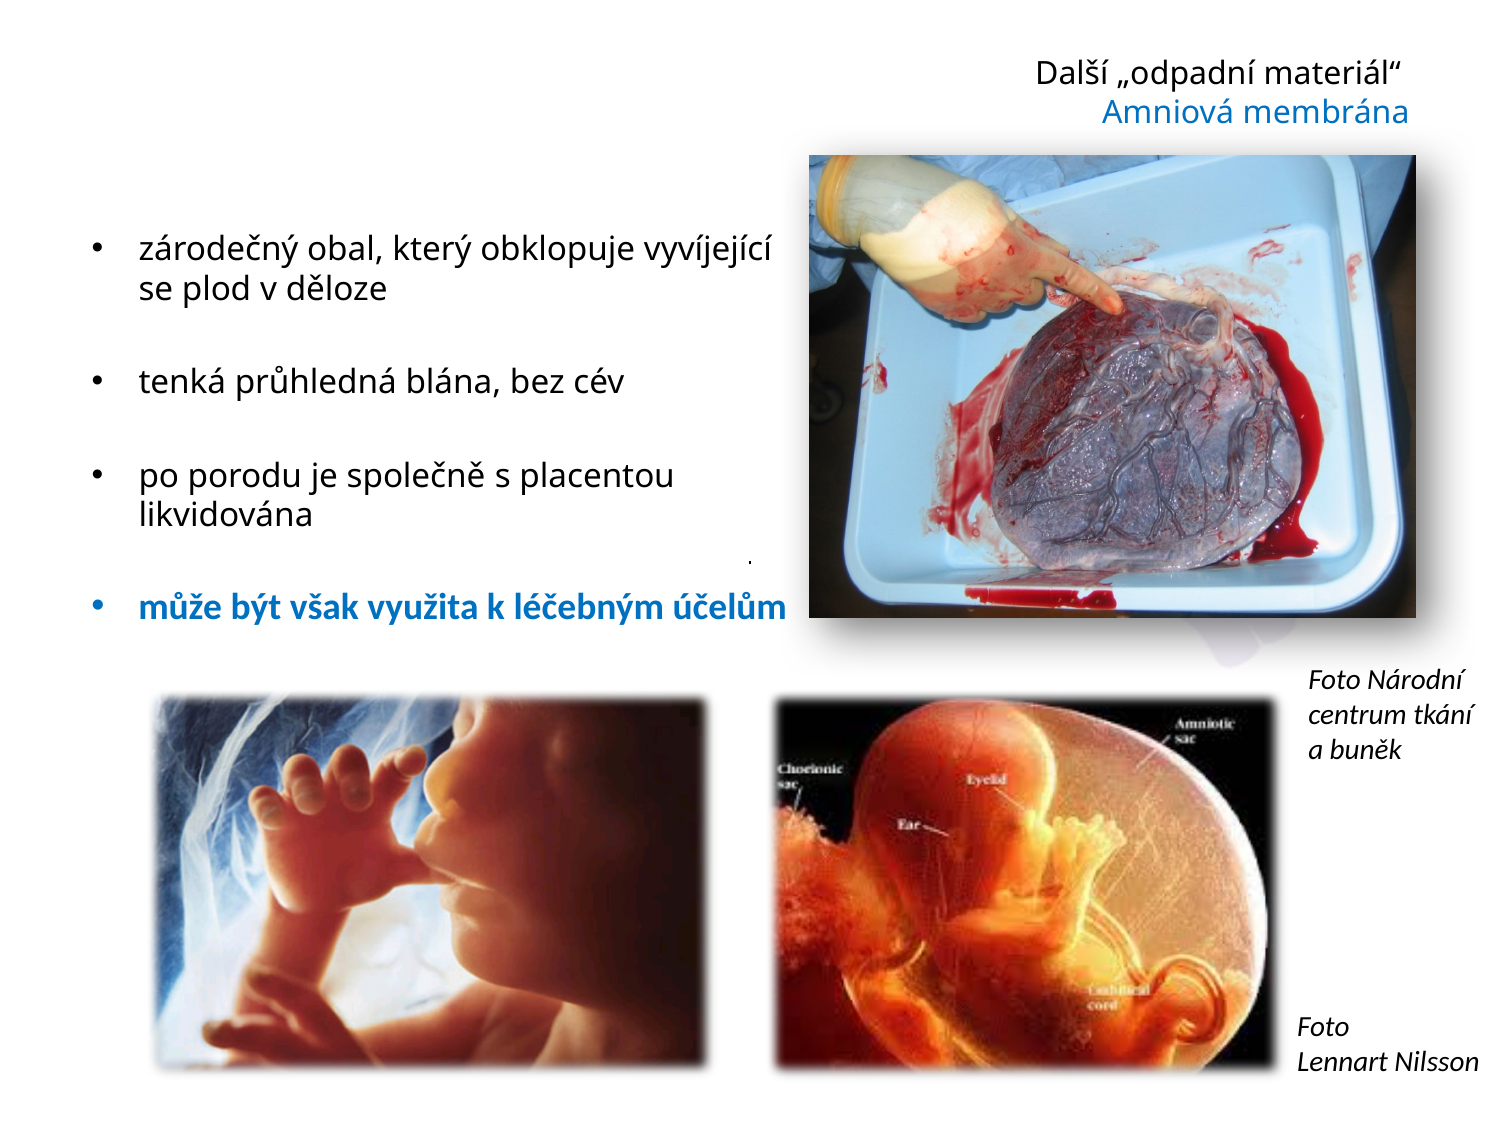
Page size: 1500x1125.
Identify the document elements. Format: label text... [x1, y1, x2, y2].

text_box Foto Lennart Nilsson [1282, 999, 1500, 1085]
picture [147, 689, 714, 1075]
text_box může být však využita k léčebným účelům [76, 574, 809, 679]
title Další „odpadní materiál“ Amniová membrána [643, 45, 1425, 138]
text_box Foto Národní centrum tkání a buněk [1293, 712, 1490, 773]
picture [766, 151, 1500, 1077]
list zárodečný obal, který obklopuje vyvíjející se plod v děloze tenká průhledná blána, bez cév po porodu je společně s placentou likvidována [76, 219, 791, 551]
